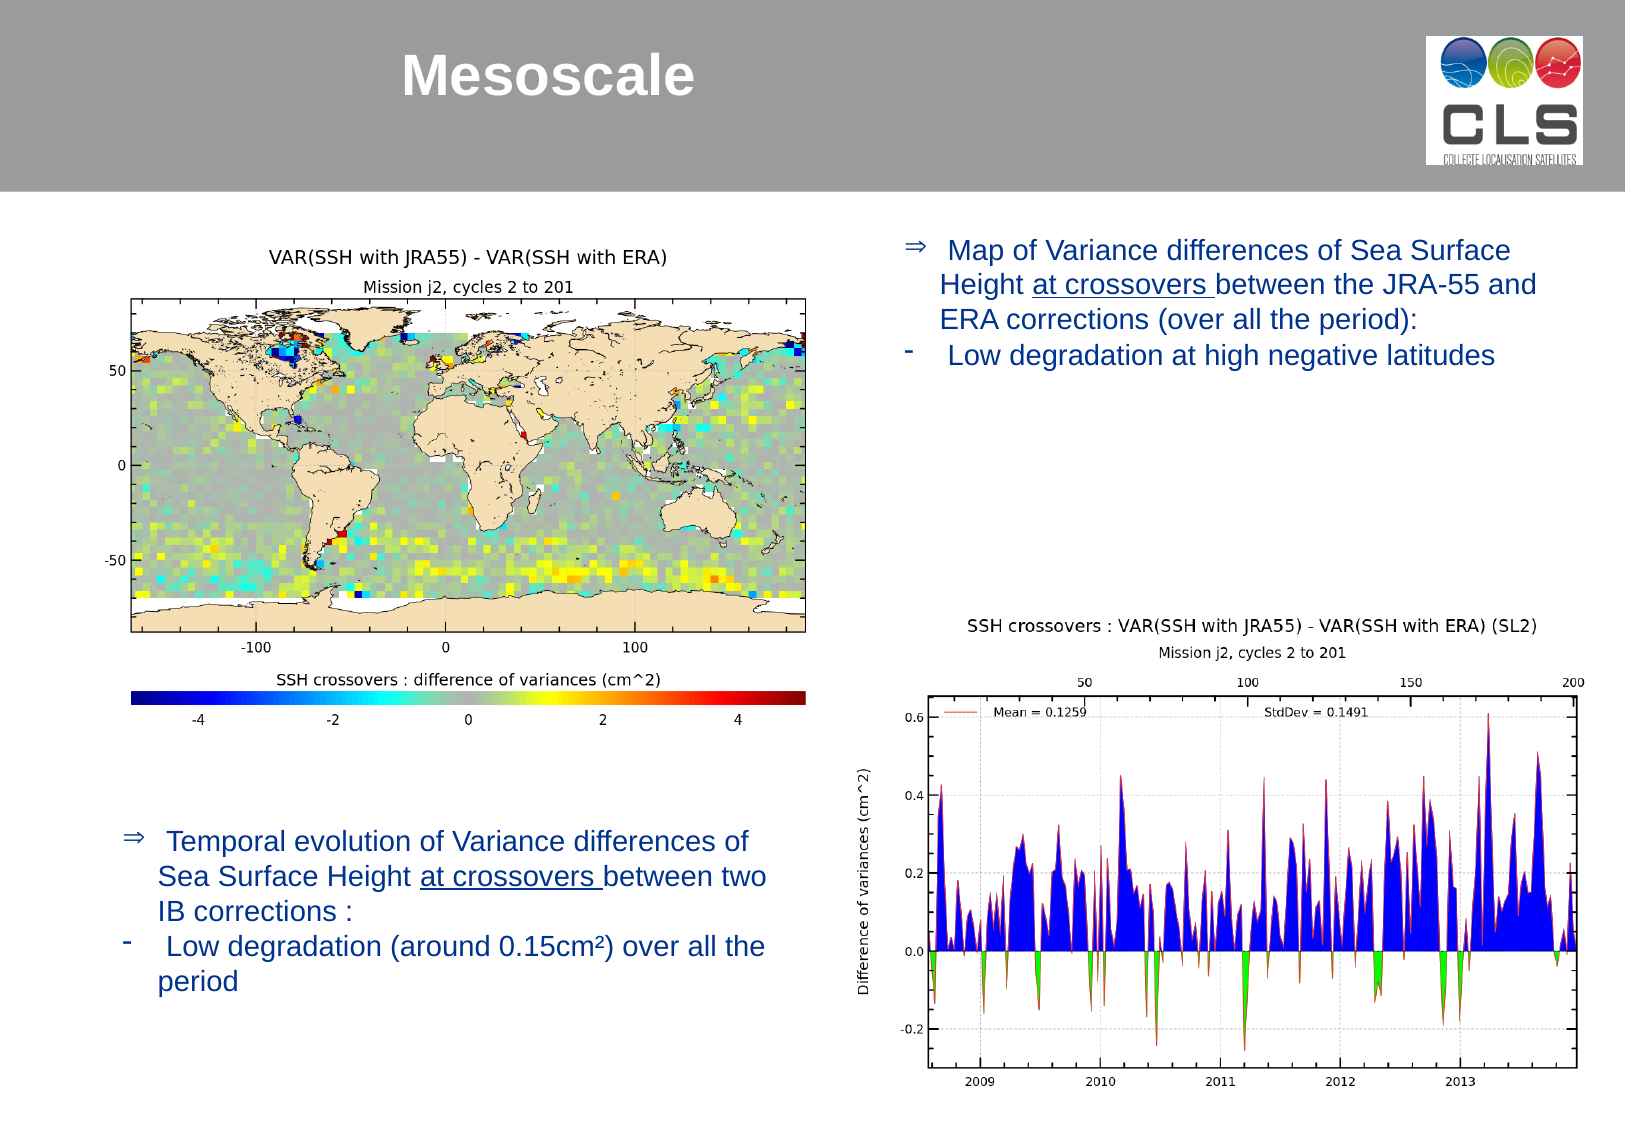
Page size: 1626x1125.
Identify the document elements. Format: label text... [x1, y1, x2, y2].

text_box Map of Variance differences of Sea Surface Height at crossovers between the JRA-55 and ERA corrections (over all the period): Low degradation at high negative latitudes [889, 223, 1599, 414]
text_box Mesoscale [386, 40, 1162, 119]
picture [1426, 36, 1583, 165]
picture [48, 225, 1604, 1113]
text_box Temporal evolution of Variance differences of Sea Surface Height at crossovers between two IB corrections : Low degradation (around 0.15cm²) over all the period [107, 814, 817, 1005]
